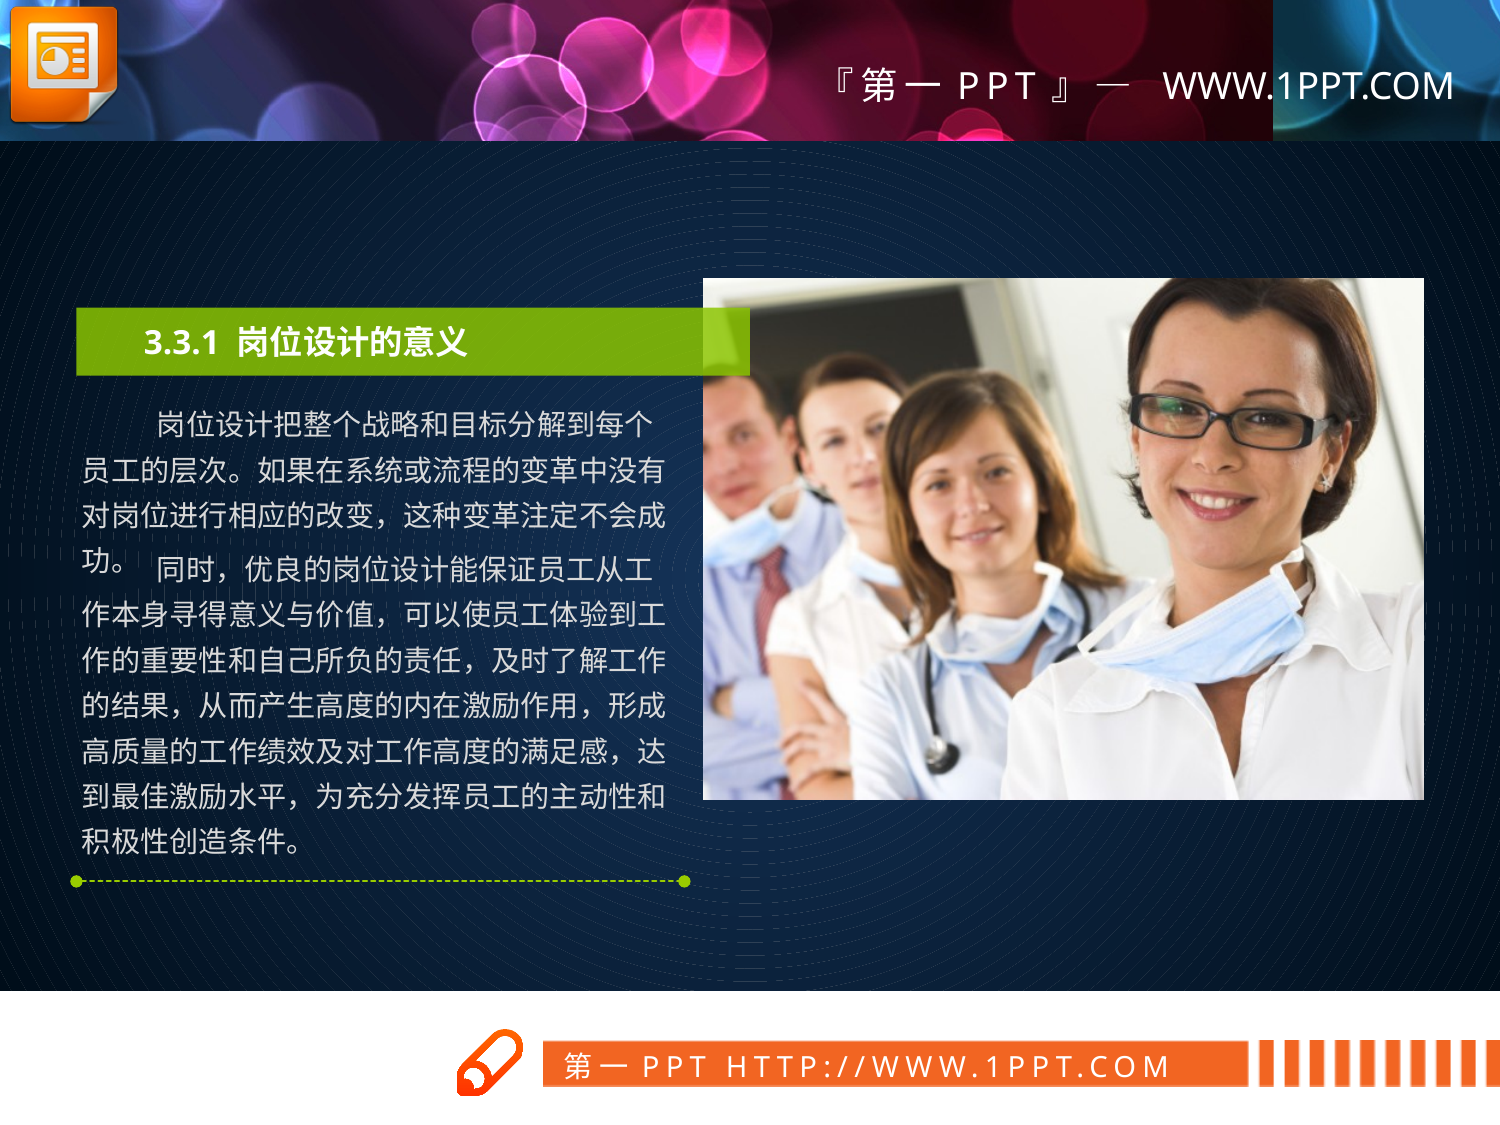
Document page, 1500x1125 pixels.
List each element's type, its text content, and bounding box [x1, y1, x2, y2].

text_box 3.3.1 岗位设计的意义 [76, 307, 697, 376]
picture [543, 1040, 1500, 1087]
text_box 同时，优良的岗位设计能保证员工从工作本身寻得意义与价值，可以使员工体验到工作的重要性和自己所负的责任，及时了解工作的结果，从而产生高度的内在激励作用，形成高质量的工作绩效及对工作高度的满足感，达到最佳激励水平，为充分发挥员工的主动性和积极性创造条件。 [67, 533, 685, 867]
text_box 岗位设计把整个战略和目标分解到每个员工的层次。如果在系统或流程的变革中没有对岗位进行相应的改变，这种变革注定不会成功。 [67, 388, 685, 533]
picture [0, 0, 1500, 141]
picture [702, 278, 1424, 801]
